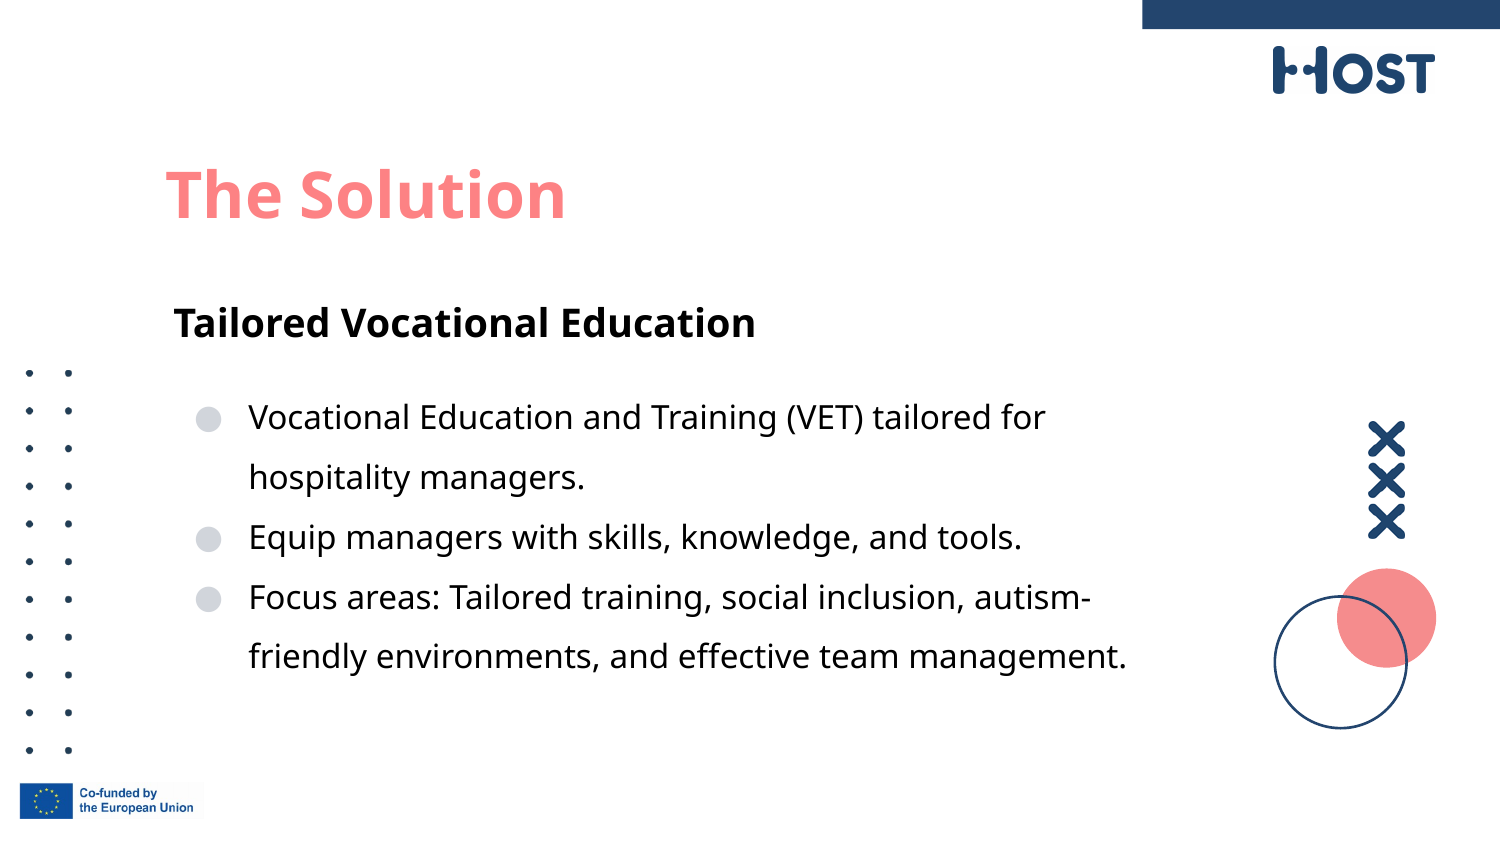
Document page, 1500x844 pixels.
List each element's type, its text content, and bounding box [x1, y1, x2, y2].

picture [1273, 46, 1435, 94]
picture [0, 370, 204, 820]
picture [1368, 421, 1405, 539]
title The Solution [150, 139, 1196, 253]
list Tailored Vocational Education Vocational Education and Training (VET) tailored for hospitality managers. Equip managers with skills, knowledge, and tools. Focus areas: Tailored training, social inclusion, autism-friendly environments, and effective team management. [158, 258, 1207, 702]
